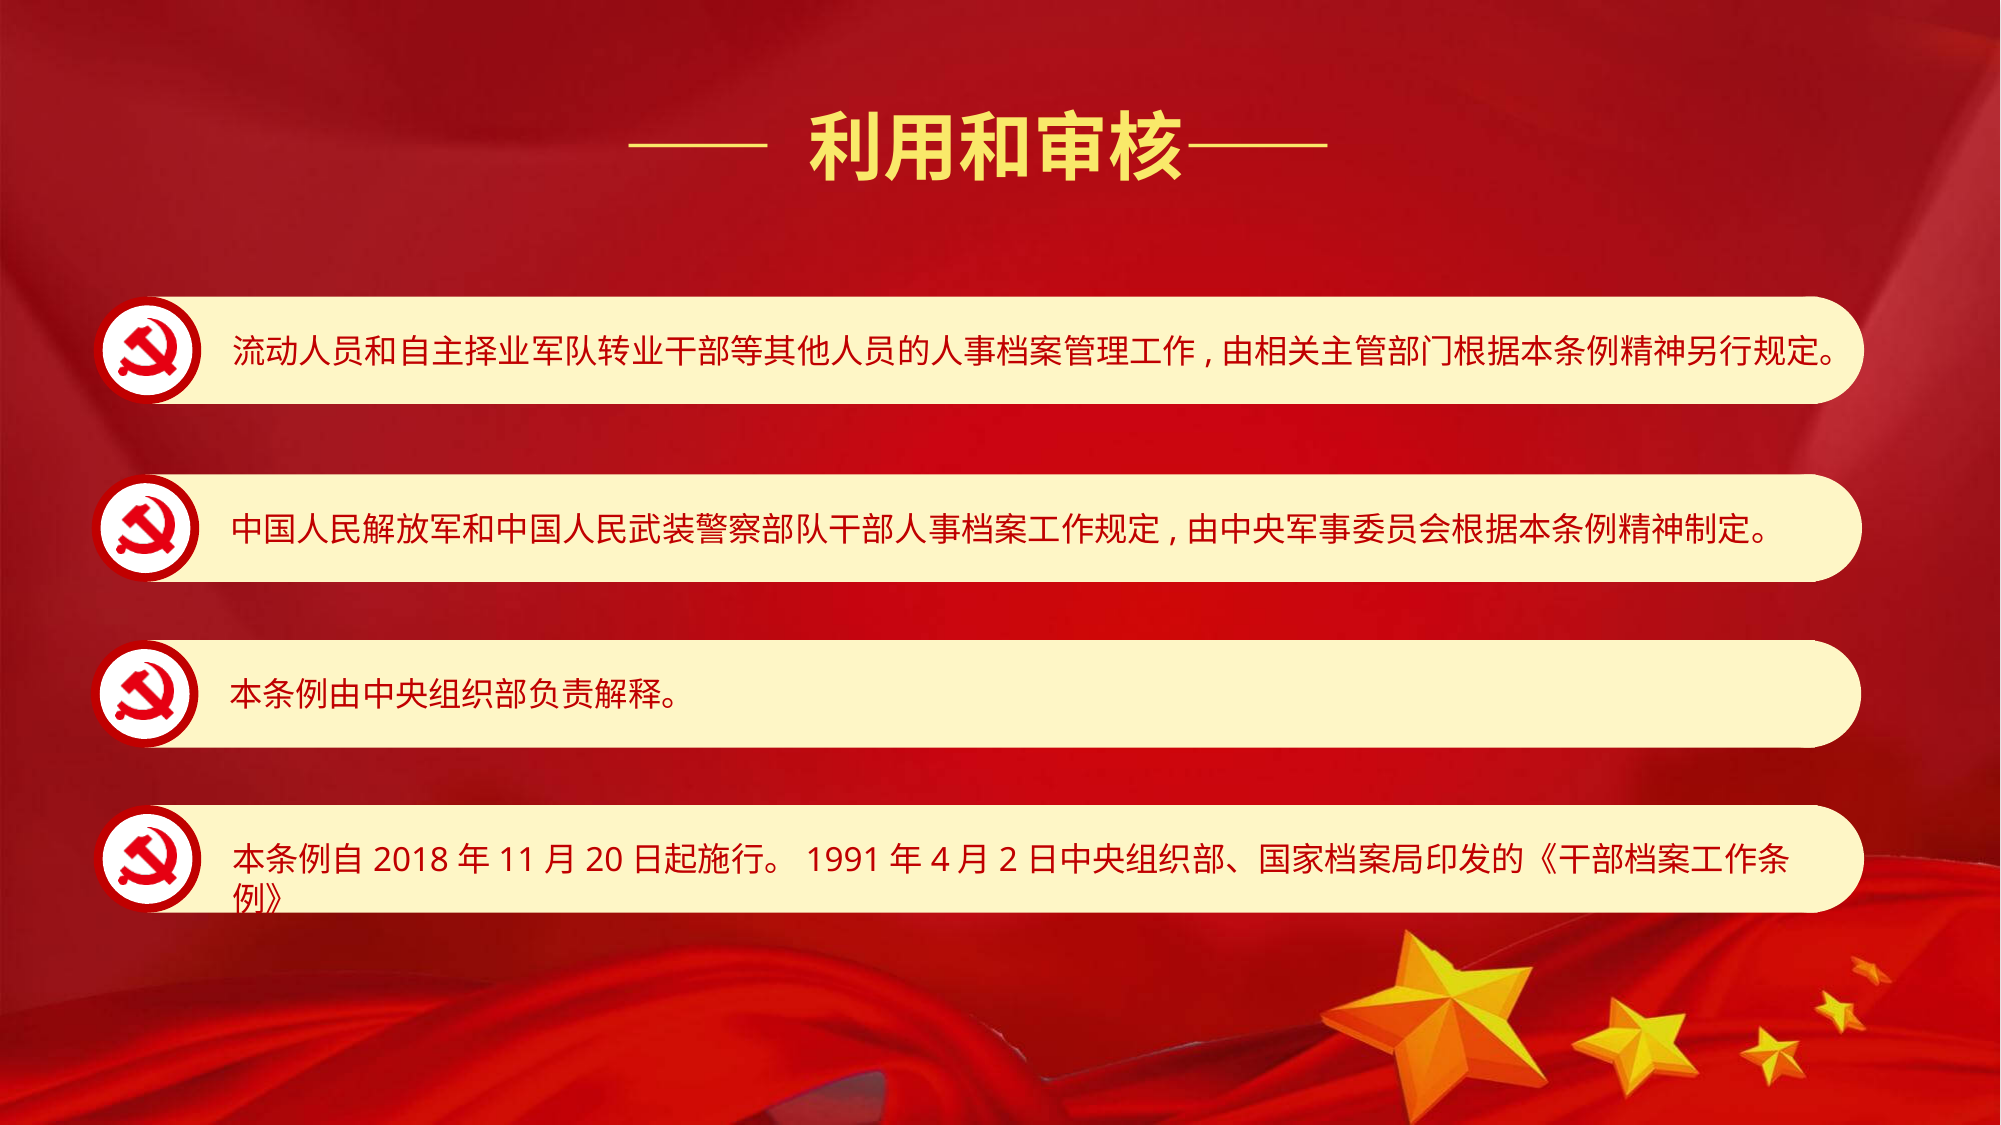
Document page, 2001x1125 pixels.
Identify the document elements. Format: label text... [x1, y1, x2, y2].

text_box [91, 474, 1863, 582]
picture [0, 0, 2000, 1125]
text_box —— 利用和审核—— [67, 92, 1891, 197]
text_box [93, 296, 1865, 404]
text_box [93, 805, 1865, 913]
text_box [90, 640, 1862, 748]
